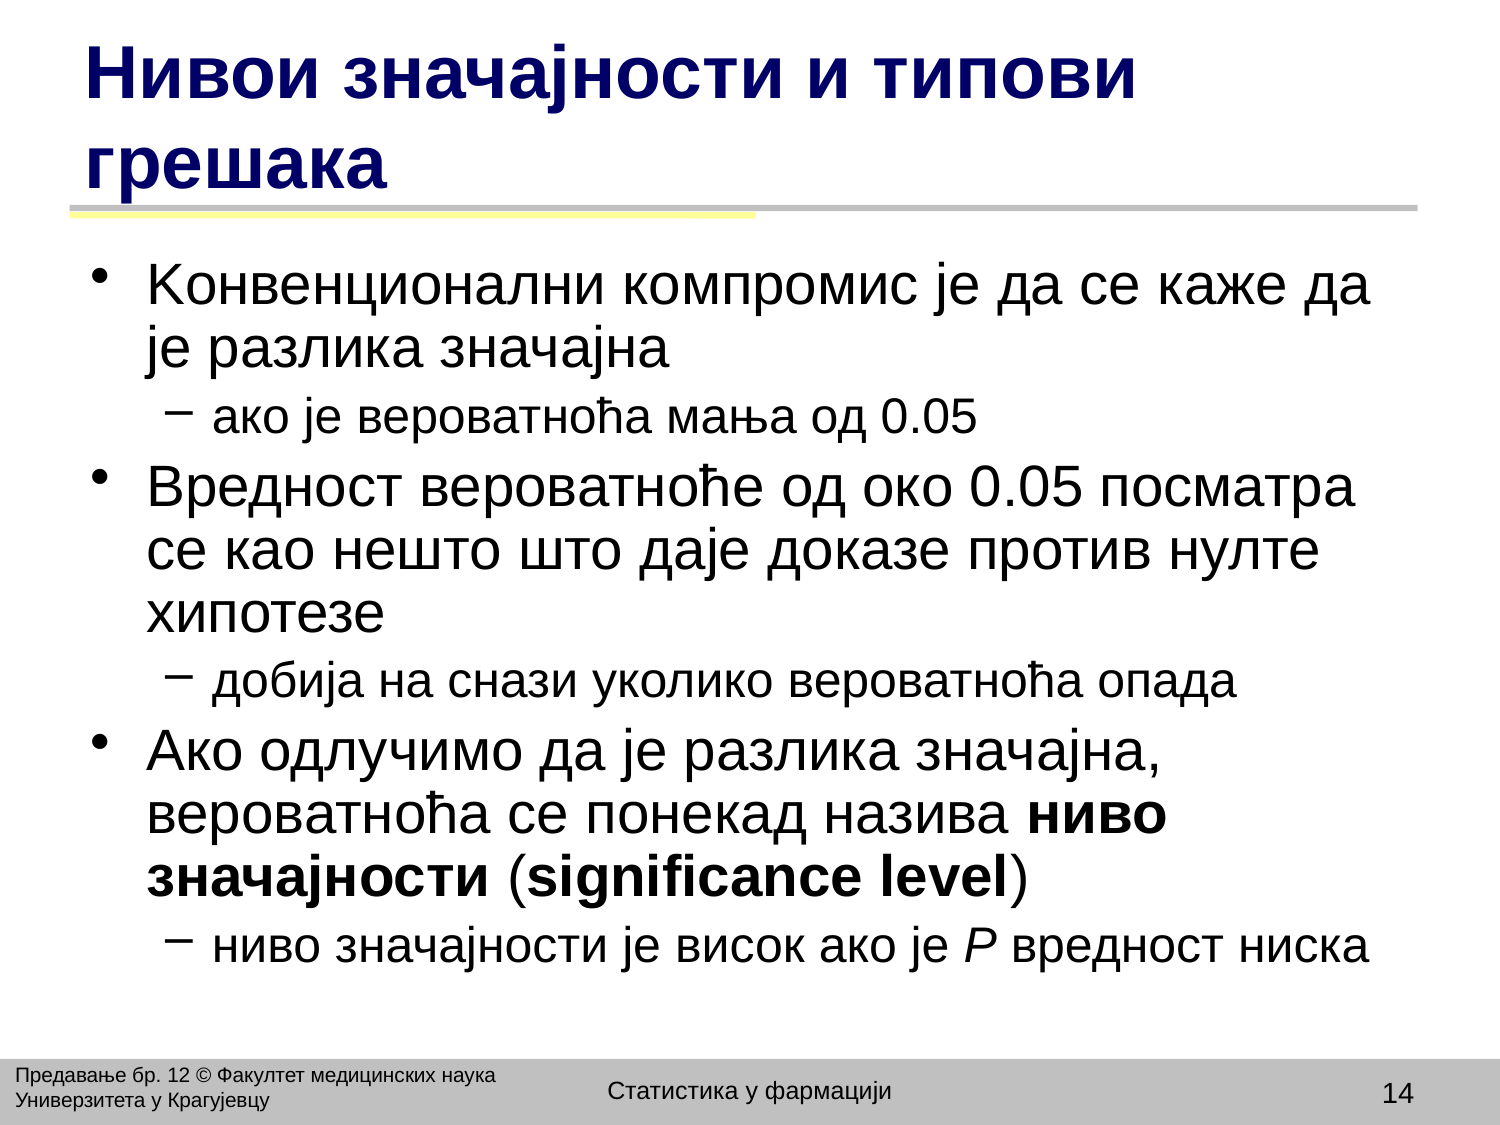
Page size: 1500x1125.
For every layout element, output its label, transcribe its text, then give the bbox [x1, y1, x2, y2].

title Нивои значајности и типови грешака [69, 19, 1426, 208]
list Kонвенционални компромис је да се каже да је разлика значајна ако је вероватноћа мања од 0.05 Вредност вероватноће од око 0.05 посматра се као нешто што даје доказе против нулте хипотезе добија на снази уколико вероватноћа опада Aко одлучимо да је разлика значајна, вероватноћа се понекад назива ниво значајности (significance level) ниво значајности је висок ако је P вредност ниска [74, 246, 1426, 1023]
slide_number Предавање бр. 12 © Факултет медицинских наука Универзитета у Крагујевцу [0, 1053, 621, 1108]
slide_number 14 [1079, 1066, 1430, 1125]
footer Статистика у фармацији [512, 1066, 988, 1125]
